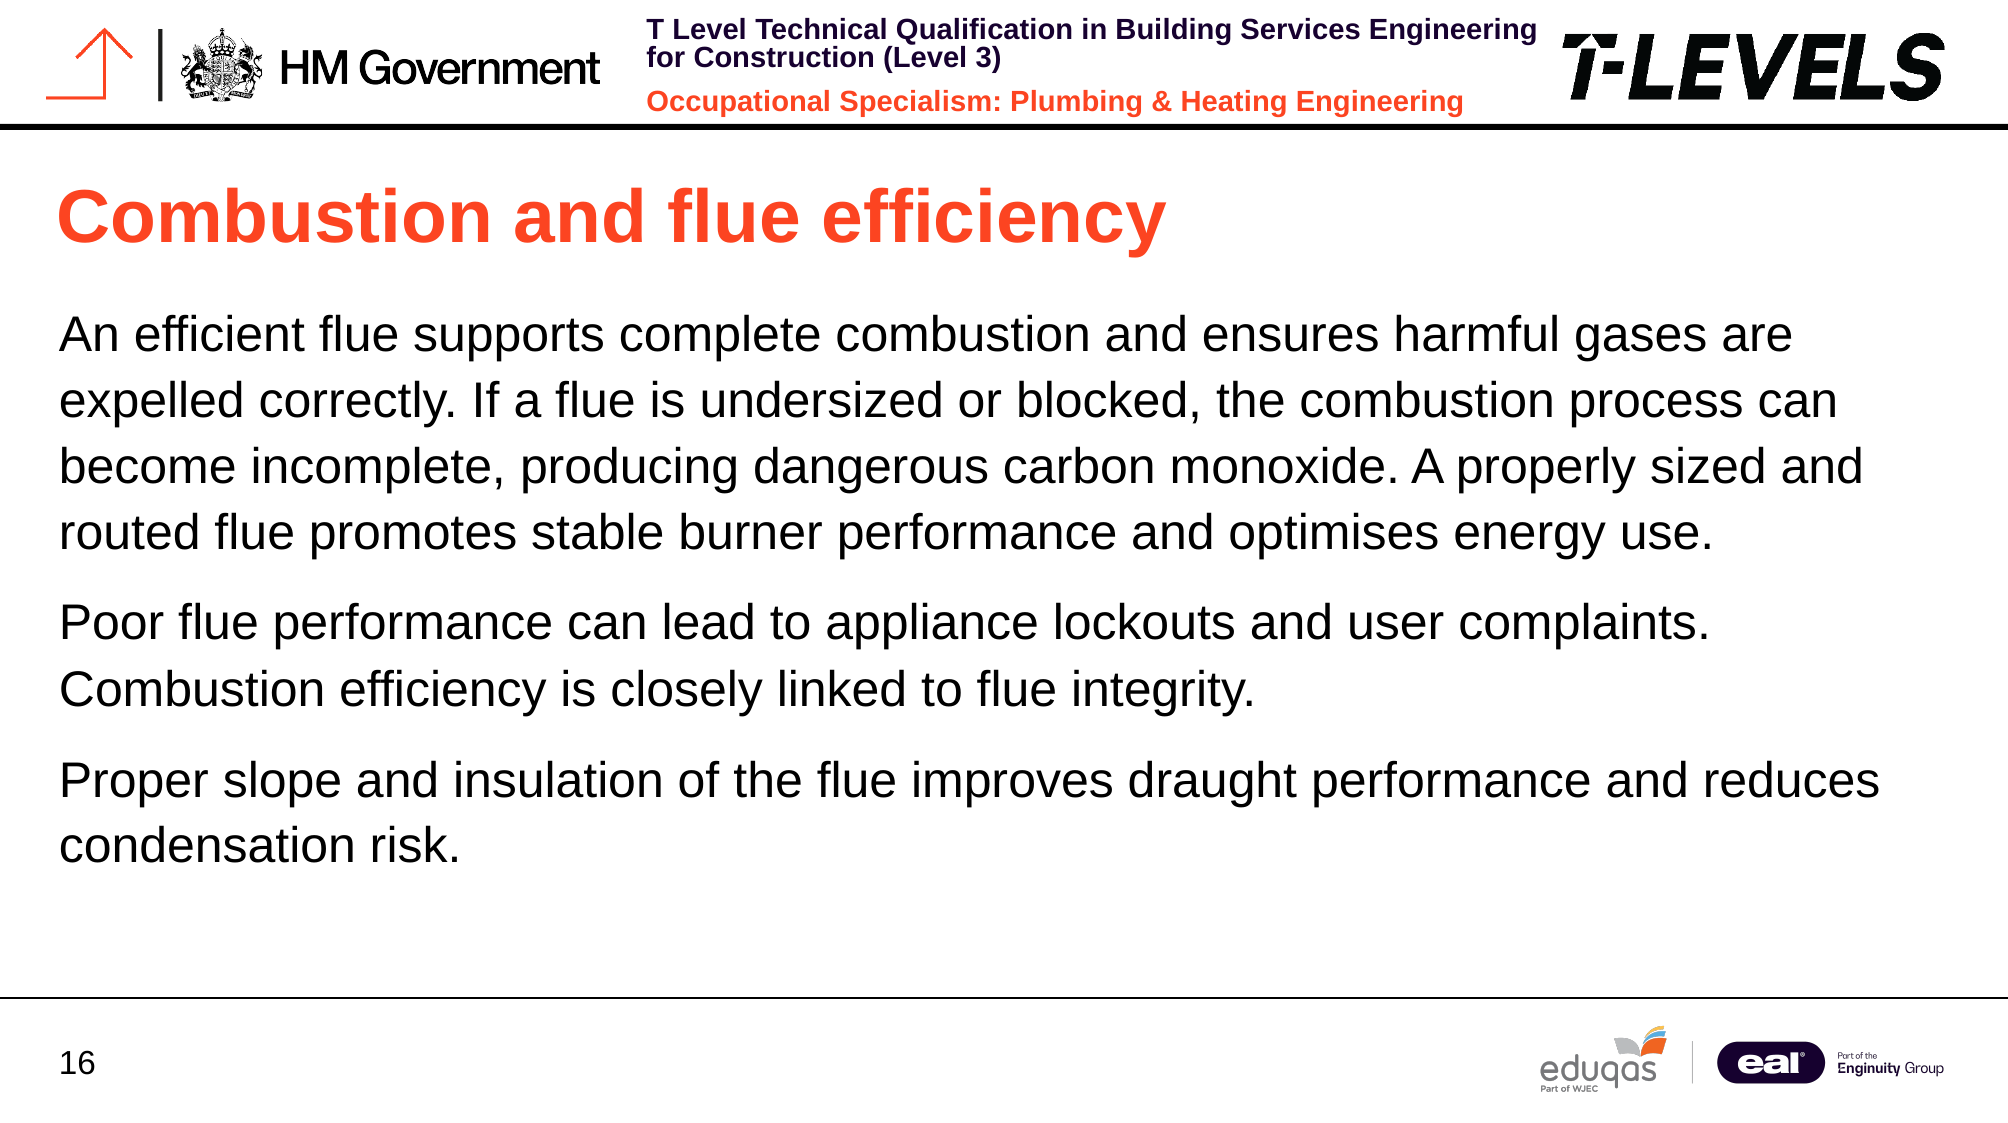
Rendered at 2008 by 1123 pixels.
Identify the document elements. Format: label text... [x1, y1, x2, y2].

title Combustion and flue efficiency [41, 111, 1949, 314]
picture [1535, 1021, 1949, 1097]
list An efficient flue supports complete combustion and ensures harmful gases are expelled correctly. If a flue is undersized or blocked, the combustion process can become incomplete, producing dangerous carbon monoxide. A properly sized and routed flue promotes stable burner performance and optimises energy use. Poor flue performance can lead to appliance lockouts and user complaints. Combustion efficiency is closely linked to flue integrity. Proper slope and insulation of the flue improves draught performance and reduces condensation risk. [59, 295, 1949, 946]
picture [158, 28, 600, 102]
picture [41, 27, 139, 100]
picture [1543, 25, 1964, 108]
